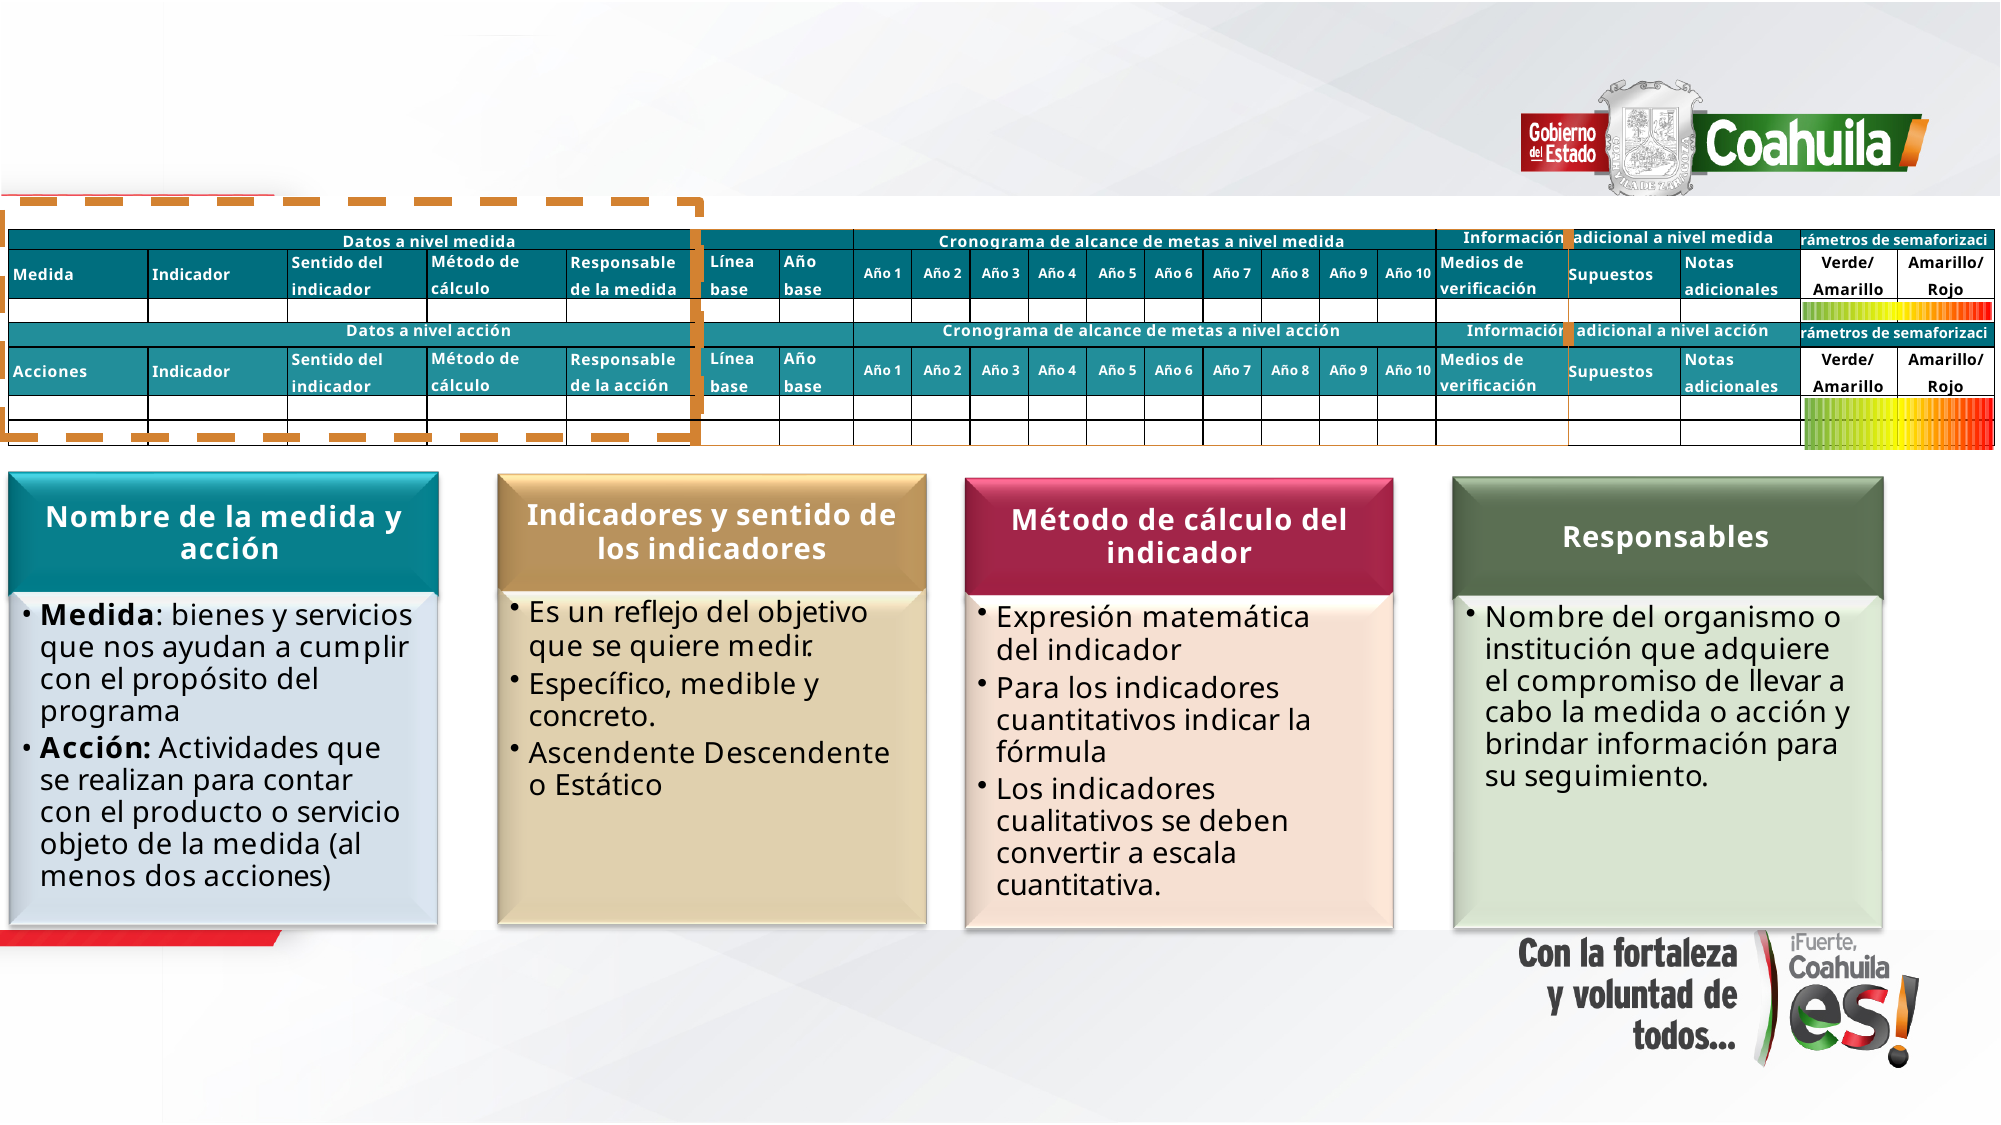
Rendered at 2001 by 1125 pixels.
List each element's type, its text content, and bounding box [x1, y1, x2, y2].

table_cell [1320, 421, 1377, 445]
table_header [701, 230, 853, 249]
table_cell [1145, 396, 1202, 419]
table_cell [701, 396, 779, 419]
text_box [1802, 302, 1992, 321]
table_cell adicional a nivel acción [1574, 323, 1800, 346]
table_cell [1029, 299, 1086, 322]
table_header rámetros de semaforizaci [1801, 230, 1994, 249]
table_cell [780, 421, 853, 445]
table_cell Año 7 [1204, 348, 1261, 395]
table_cell [1801, 299, 1897, 322]
table_cell rámetros de semaforizaci [1801, 323, 1994, 346]
table_cell Año 10 [1378, 348, 1435, 395]
table_cell [1029, 421, 1086, 445]
table_cell [701, 299, 779, 322]
table_cell Notas adicionales [1681, 250, 1800, 298]
table_cell [971, 421, 1028, 445]
table_cell [1378, 421, 1435, 445]
table_cell Supuestos [1569, 348, 1680, 395]
table_cell [780, 396, 853, 419]
table_cell [912, 421, 969, 445]
table_cell [1320, 299, 1377, 322]
table_cell [1437, 299, 1568, 322]
table_cell Verde/ Amarillo [1801, 348, 1897, 395]
table_cell [1087, 299, 1144, 322]
picture [0, 468, 2000, 1123]
table_cell Supuestos [1569, 250, 1680, 298]
table_cell [1320, 396, 1377, 419]
table_header Cronograma de alcance de metas a nivel medida [854, 230, 1435, 249]
table_cell [428, 438, 566, 445]
table_cell Año 5 [1087, 250, 1144, 298]
table_cell Año 1 [854, 348, 911, 395]
table_cell [1029, 396, 1086, 419]
table_cell [854, 299, 911, 322]
table_cell Año 2 [912, 250, 969, 298]
table_cell [780, 299, 853, 322]
table_cell Año 6 [1145, 250, 1202, 298]
table_cell [1569, 396, 1680, 419]
table_cell Información [1437, 323, 1563, 346]
table_cell Año 3 [971, 348, 1028, 395]
table_cell Línea base [701, 348, 779, 395]
table_cell [1898, 299, 1994, 322]
table_cell Medios de verificación [1437, 250, 1568, 298]
table_cell Cronograma de alcance de metas a nivel acción [854, 323, 1435, 346]
table_cell [1437, 421, 1568, 445]
table_cell [1681, 421, 1800, 445]
table_cell Año base [780, 250, 853, 298]
table_cell Año 9 [1320, 250, 1377, 298]
table_cell [1262, 396, 1319, 419]
table_cell [971, 299, 1028, 322]
table_cell [1262, 421, 1319, 445]
table_cell [1145, 421, 1202, 445]
table_cell [1378, 299, 1435, 322]
table_header Información [1437, 230, 1563, 249]
table_cell Amarillo/ Rojo [1898, 250, 1994, 298]
table_cell Año 7 [1204, 250, 1261, 298]
table_cell Año 4 [1029, 250, 1086, 298]
table_cell [854, 421, 911, 445]
table_cell [1437, 396, 1568, 419]
table_cell Notas adicionales [1681, 348, 1800, 395]
text_box [0, 201, 700, 438]
table_cell Año base [780, 348, 853, 395]
table_cell [1681, 299, 1800, 322]
table_cell [1569, 299, 1680, 322]
table_cell [288, 438, 426, 445]
table_cell Amarillo/ Rojo [1898, 348, 1994, 395]
table_cell [1378, 396, 1435, 419]
table_cell [9, 438, 147, 445]
table_cell [1262, 299, 1319, 322]
table_cell [1569, 421, 1680, 445]
table_cell [1145, 299, 1202, 322]
table_header adicional a nivel medida [1574, 230, 1800, 249]
table_cell [1087, 396, 1144, 419]
table_cell [567, 438, 690, 445]
table_cell Año 6 [1145, 348, 1202, 395]
table_cell Año 10 [1378, 250, 1435, 298]
table_cell [1204, 396, 1261, 419]
table_cell Año 1 [854, 250, 911, 298]
table_cell Año 4 [1029, 348, 1086, 395]
table_cell [149, 438, 287, 445]
table_cell Año 8 [1262, 250, 1319, 298]
table_cell [1204, 421, 1261, 445]
picture [1, 2, 2000, 196]
table_cell Medios de verificación [1437, 348, 1568, 395]
table_cell Verde/ Amarillo [1801, 250, 1897, 298]
table_cell [1087, 421, 1144, 445]
table_cell Año 5 [1087, 348, 1144, 395]
table_cell [701, 421, 779, 445]
table_cell [912, 396, 969, 419]
table_cell Año 2 [912, 348, 969, 395]
table_cell [854, 396, 911, 419]
table_cell [1801, 396, 1897, 419]
table_cell Año 8 [1262, 348, 1319, 395]
table_cell Línea base [701, 250, 779, 298]
table_cell [912, 299, 969, 322]
table_cell Año 3 [971, 250, 1028, 298]
table_cell [1204, 299, 1261, 322]
table_cell Año 9 [1320, 348, 1377, 395]
table_cell [1681, 396, 1800, 419]
table_cell [701, 323, 853, 346]
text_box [1804, 398, 1994, 450]
table_cell [971, 396, 1028, 419]
